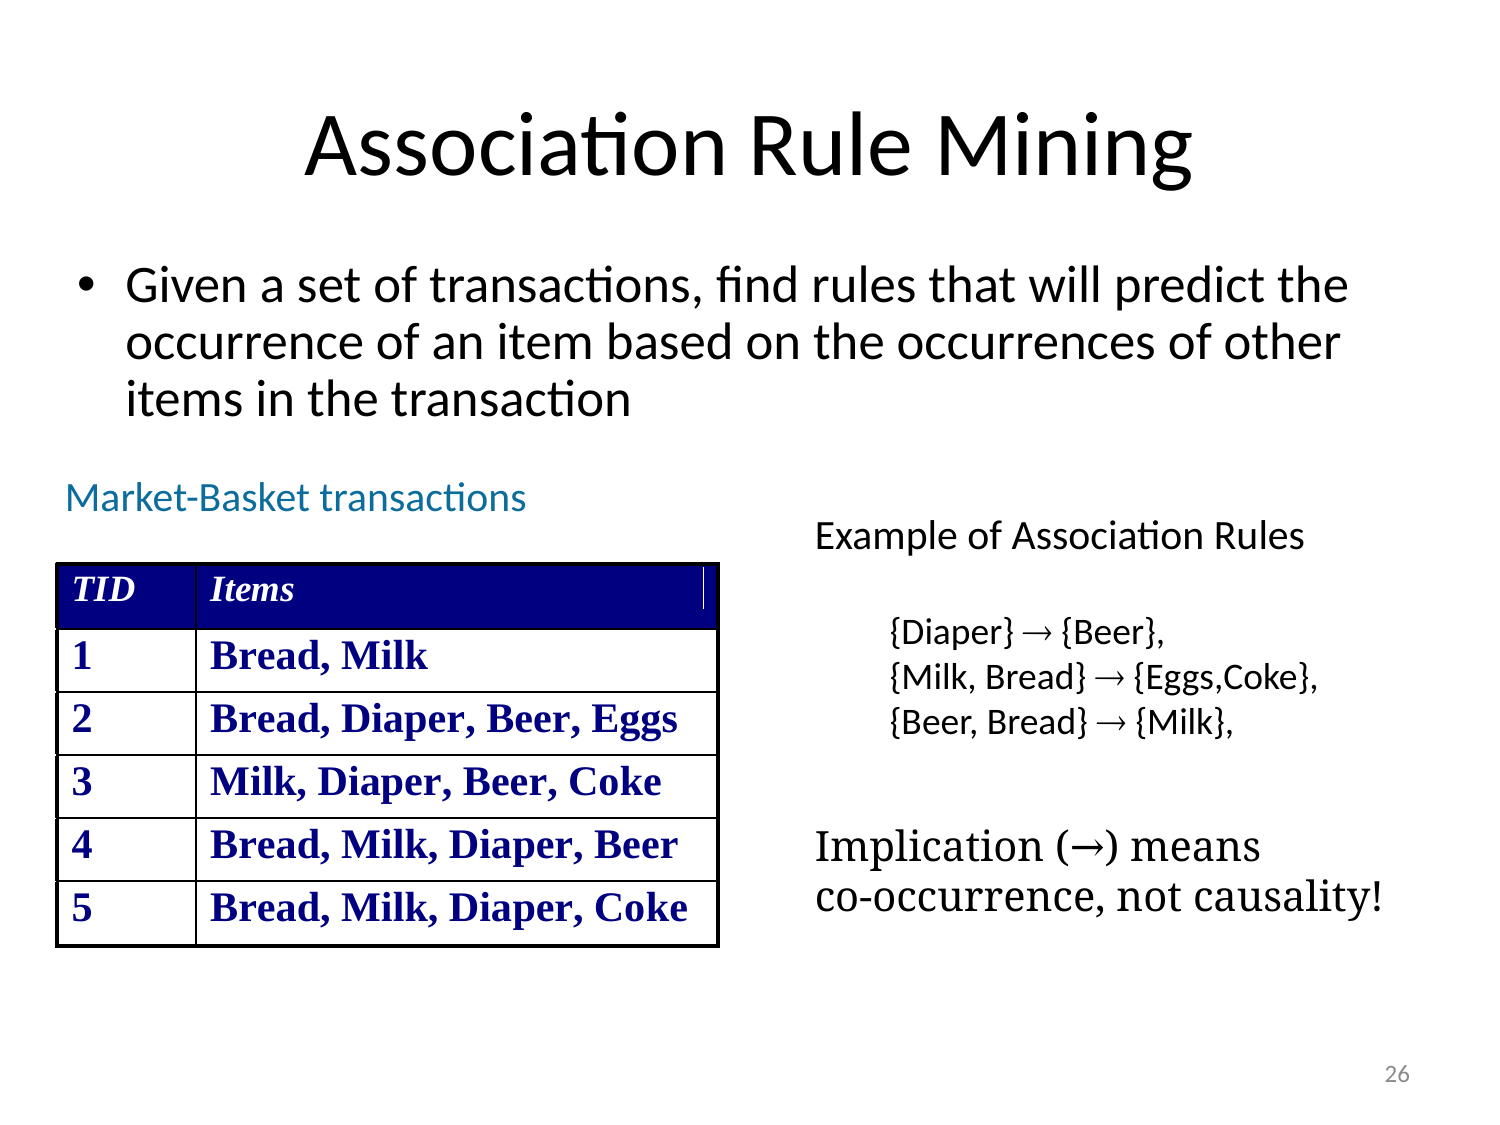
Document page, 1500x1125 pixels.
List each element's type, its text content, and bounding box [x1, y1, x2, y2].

text_box Implication (→) means co-occurrence, not causality! [799, 812, 1463, 928]
text_box {Diaper}  {Beer}, {Milk, Bread}  {Eggs,Coke}, {Beer, Bread}  {Milk}, [874, 599, 1413, 750]
text_box Market-Basket transactions [49, 462, 738, 528]
title Association Rule Mining [75, 45, 1425, 233]
text_box Example of Association Rules [800, 500, 1425, 565]
slide_number 26 [1074, 1042, 1425, 1103]
list Given a set of transactions, find rules that will predict the occurrence of an item based on the occurrences of other items in the transaction [62, 249, 1428, 438]
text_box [37, 562, 751, 979]
